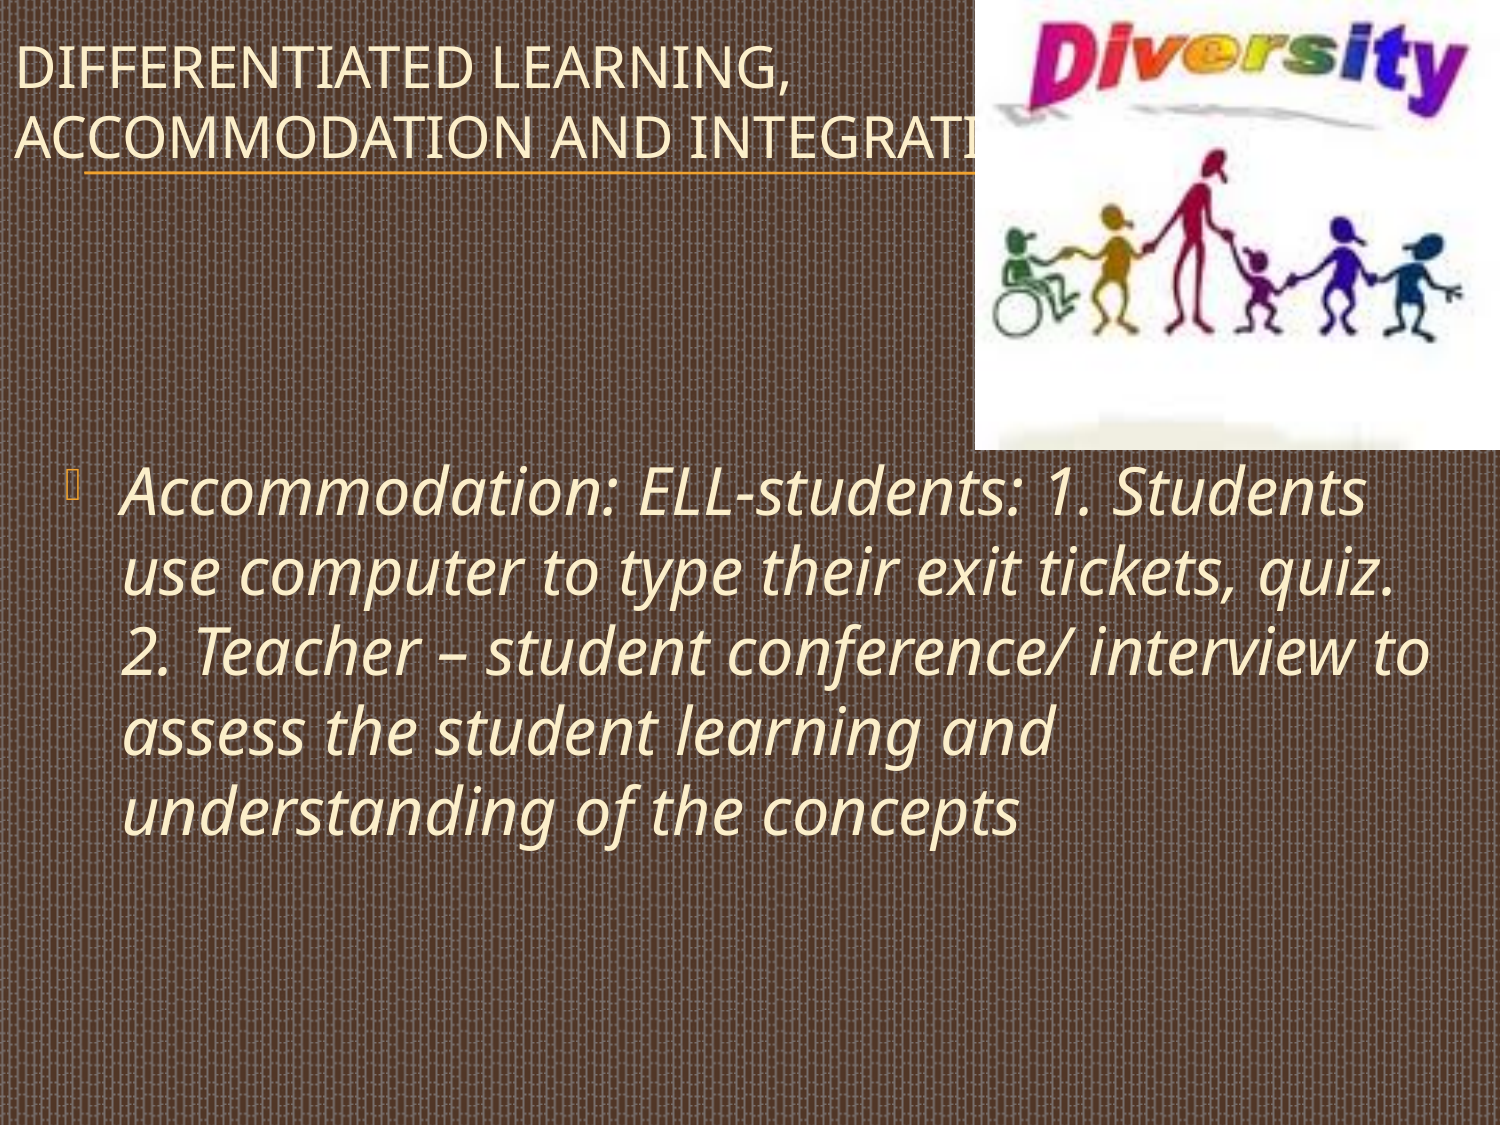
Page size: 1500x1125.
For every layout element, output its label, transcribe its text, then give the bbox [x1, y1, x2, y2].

picture [974, 0, 1500, 451]
title Differentiated learning, accommodation and integration: [0, 0, 971, 200]
list Accommodation: ELL-students: 1. Students use computer to type their exit tickets, quiz. 2. Teacher – student conference/ interview to assess the student learning and understanding of the concepts [50, 254, 1475, 998]
